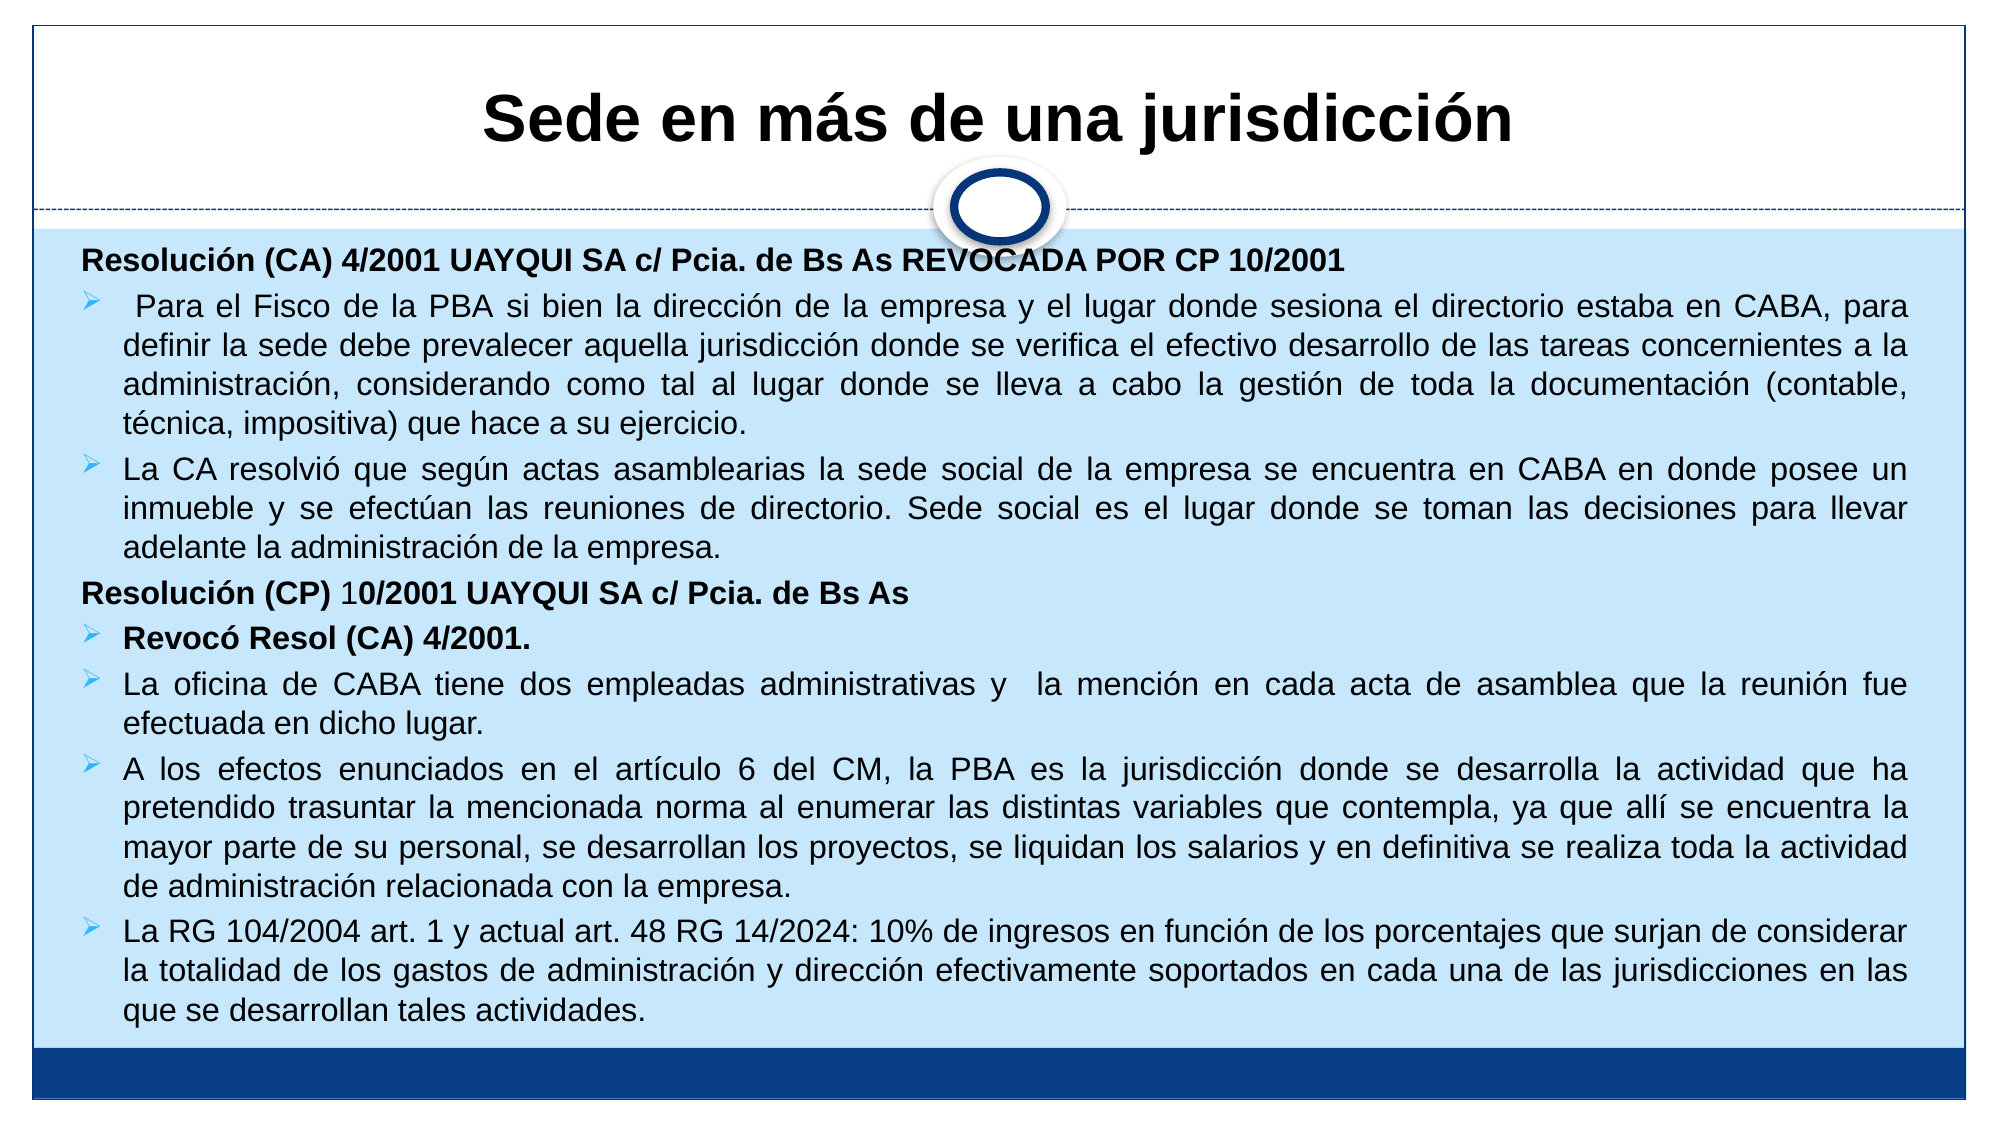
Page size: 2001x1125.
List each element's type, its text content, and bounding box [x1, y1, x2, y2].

list Resolución (CA) 4/2001 UAYQUI SA c/ Pcia. de Bs As REVOCADA POR CP 10/2001 Para el Fisco de la PBA si bien la dirección de la empresa y el lugar donde sesiona el directorio estaba en CABA, para definir la sede debe prevalecer aquella jurisdicción donde se verifica el efectivo desarrollo de las tareas concernientes a la administración, considerando como tal al lugar donde se lleva a cabo la gestión de toda la documentación (contable, técnica, impositiva) que hace a su ejercicio. La CA resolvió que según actas asamblearias la sede social de la empresa se encuentra en CABA en donde posee un inmueble y se efectúan las reuniones de directorio. Sede social es el lugar donde se toman las decisiones para llevar adelante la administración de la empresa. Resolución (CP) 10/2001 UAYQUI SA c/ Pcia. de Bs As Revocó Resol (CA) 4/2001. La oficina de CABA tiene dos empleadas administrativas y la mención en cada acta de asamblea que la reunión fue efectuada en dicho lugar. A los efectos enunciados en el artículo 6 del CM, la PBA es la jurisdicción donde se desarrolla la actividad que ha pretendido trasuntar la mencionada norma al enumerar las distintas variables que contempla, ya que allí se encuentra la mayor parte de su personal, se desarrollan los proyectos, se liquidan los salarios y en definitiva se realiza toda la actividad de administración relacionada con la empresa. La RG 104/2004 art. 1 y actual art. 48 RG 14/2024: 10% de ingresos en función de los porcentajes que surjan de considerar la totalidad de los gastos de administración y dirección efectivamente soportados en cada una de las jurisdicciones en las que se desarrollan tales actividades. [65, 231, 1926, 1035]
title Sede en más de una jurisdicción [65, 37, 1933, 162]
